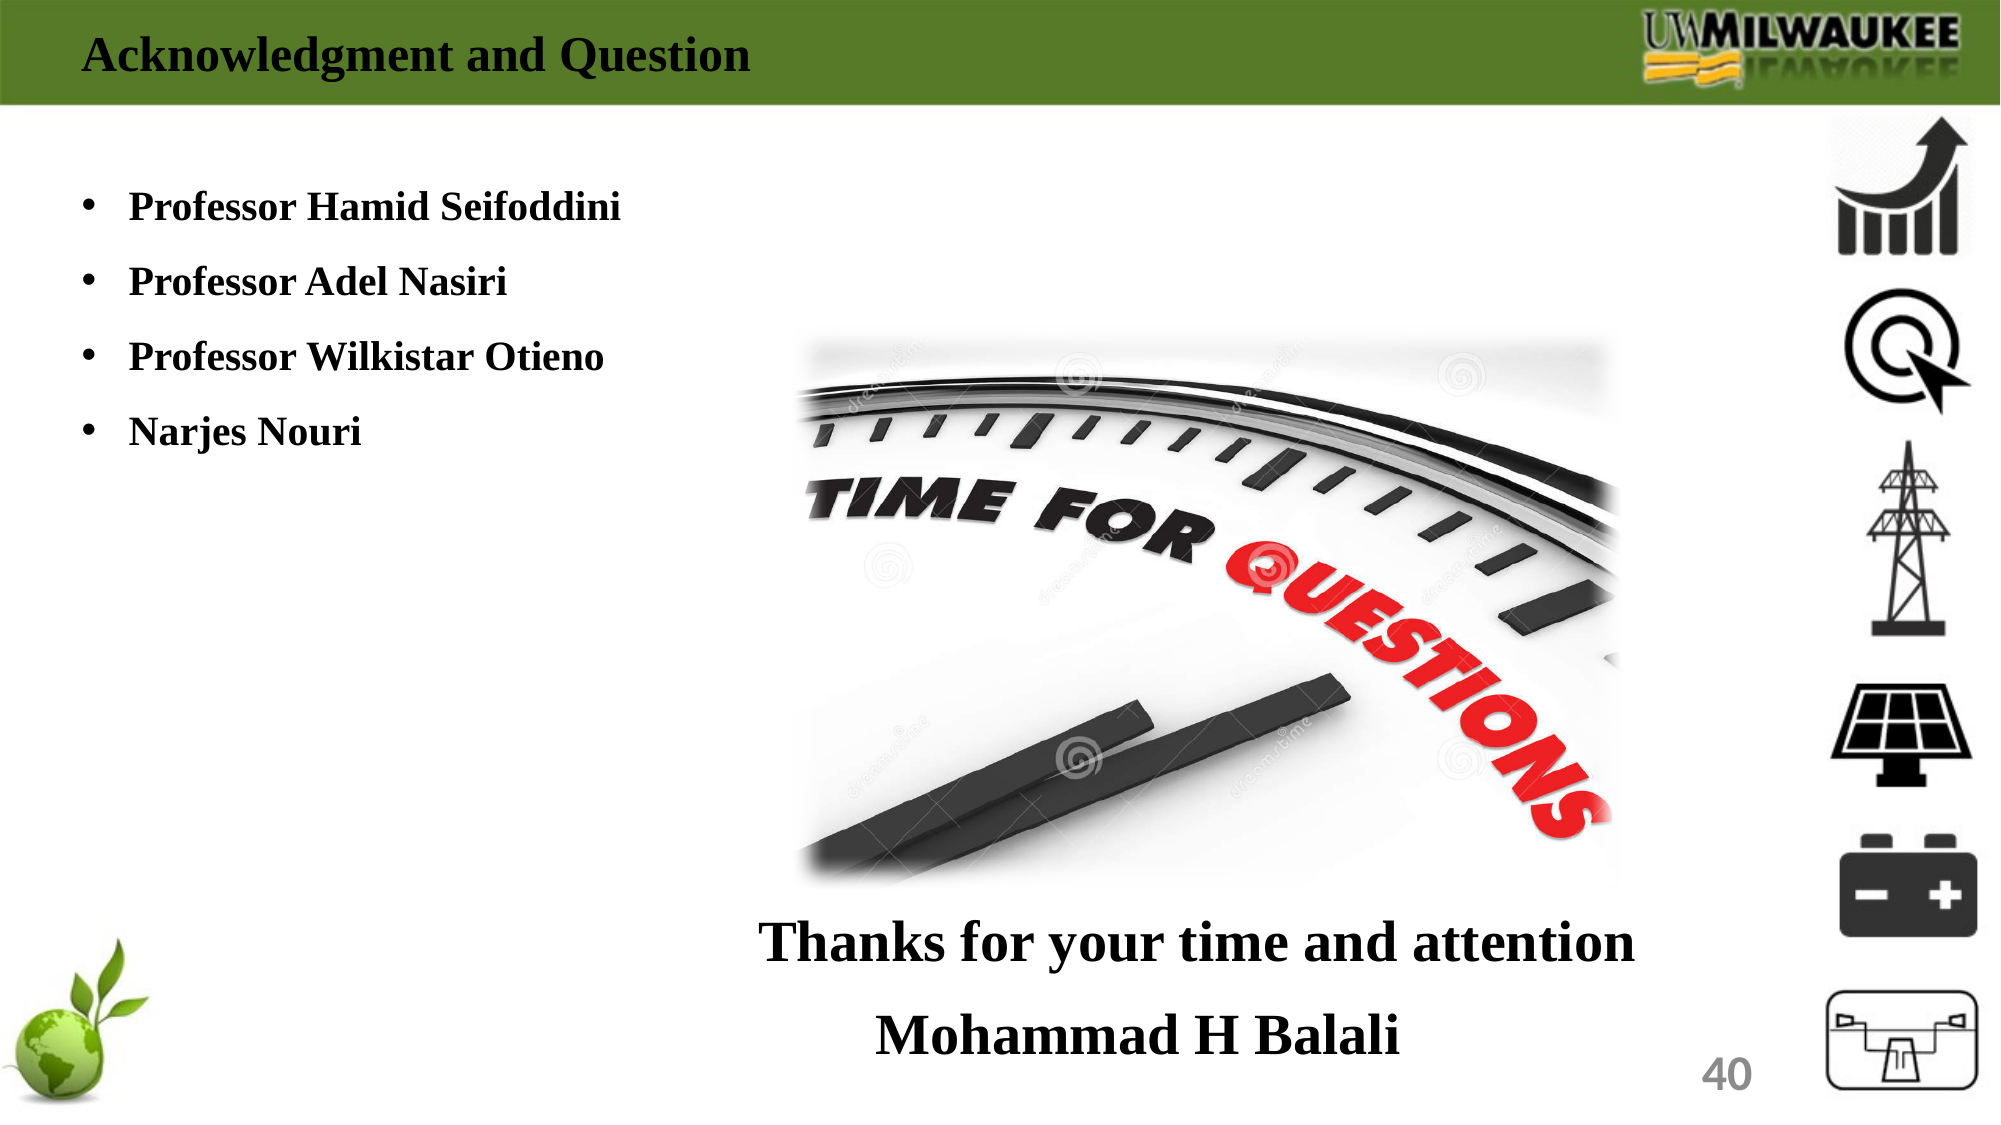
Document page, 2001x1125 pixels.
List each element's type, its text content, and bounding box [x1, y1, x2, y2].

text_box Thanks for your time and attention [743, 895, 1790, 981]
slide_number 40 [1317, 1040, 1768, 1101]
picture [0, 0, 2001, 1125]
text_box Mohammad H Balali [860, 988, 1673, 1074]
text_box Professor Hamid Seifoddini Professor Adel Nasiri Professor Wilkistar Otieno Narjes Nouri [66, 146, 1135, 462]
text_box Acknowledgment and Question [66, 14, 1181, 90]
